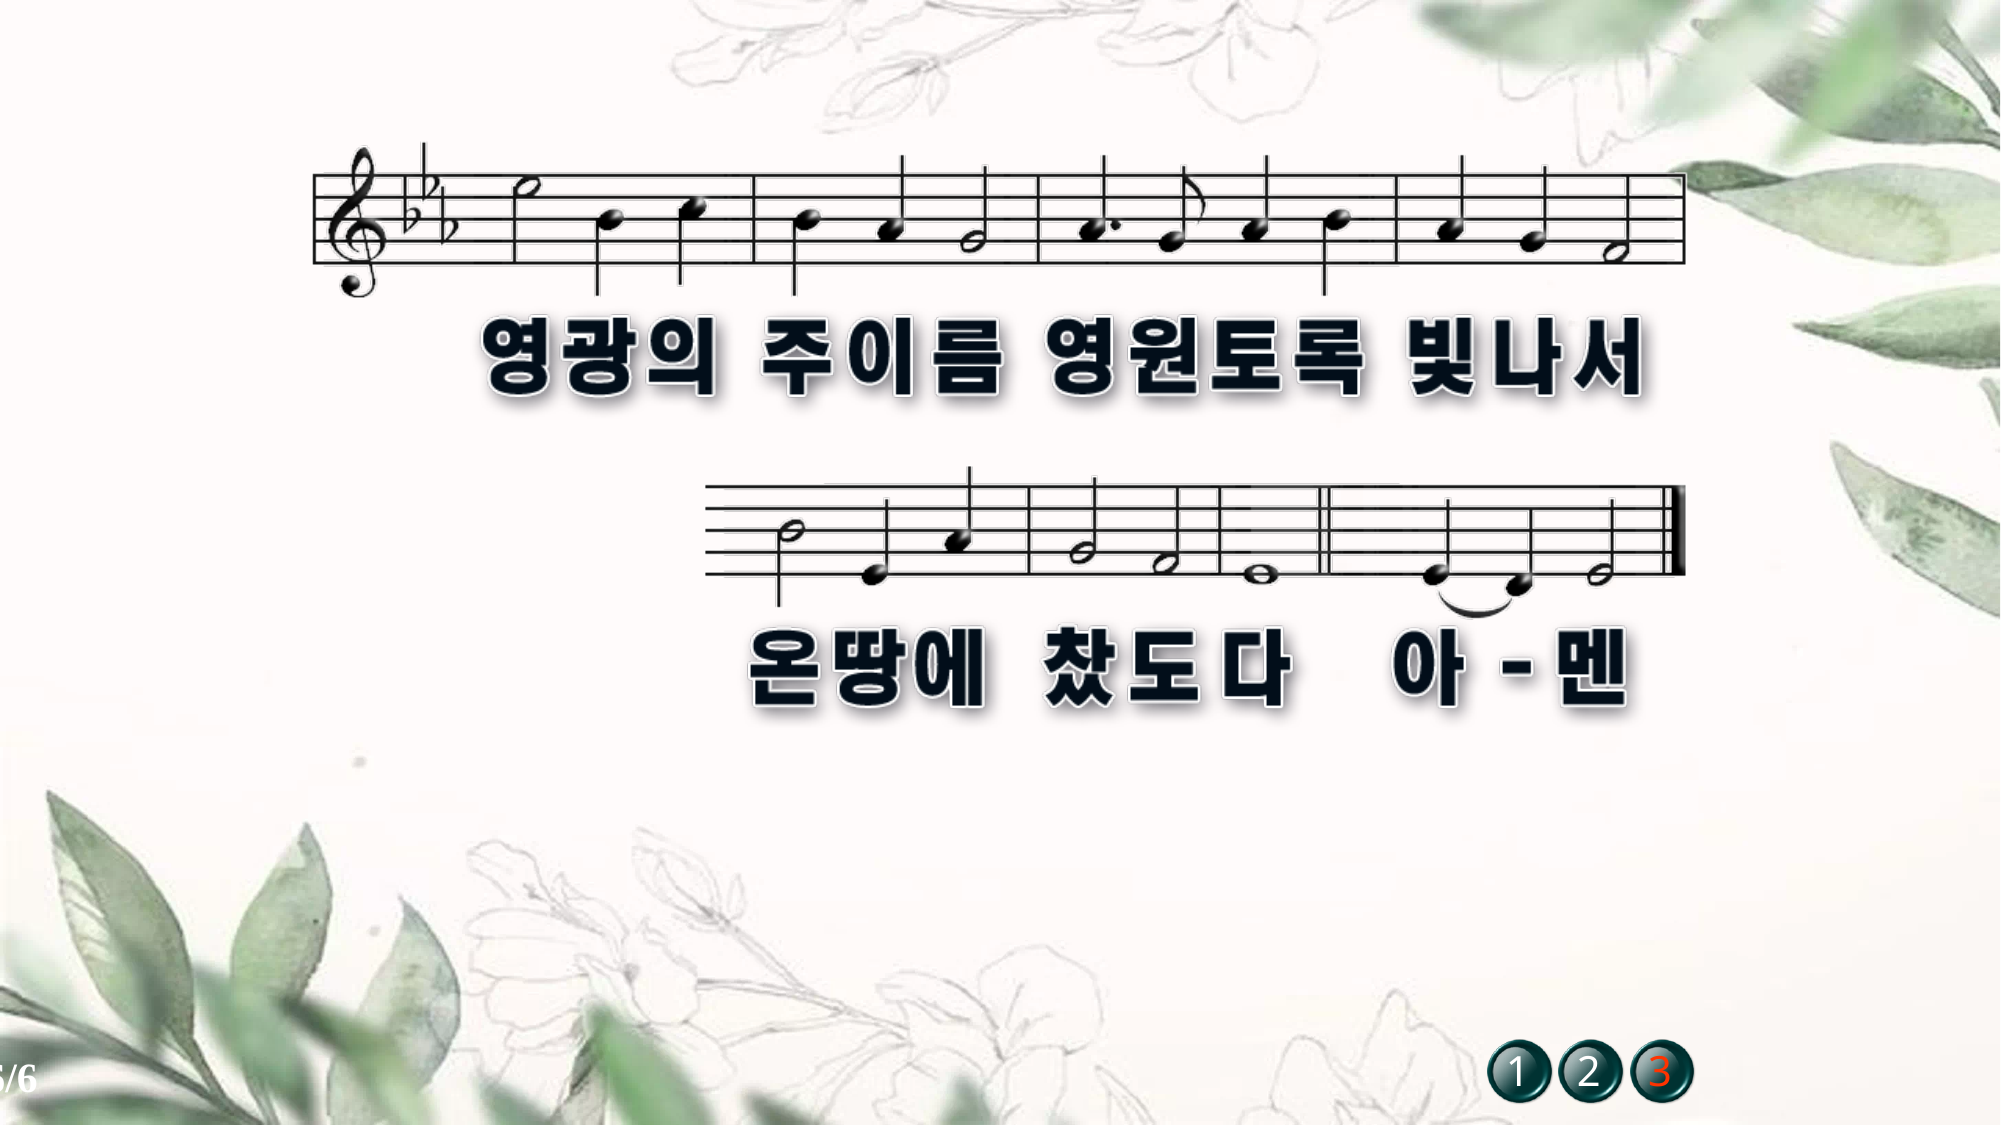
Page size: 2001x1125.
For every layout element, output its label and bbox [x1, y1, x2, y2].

text_box [1627, 1035, 1697, 1106]
picture [0, 0, 2001, 1125]
text_box [1484, 1035, 1555, 1106]
text_box [1555, 1035, 1626, 1106]
